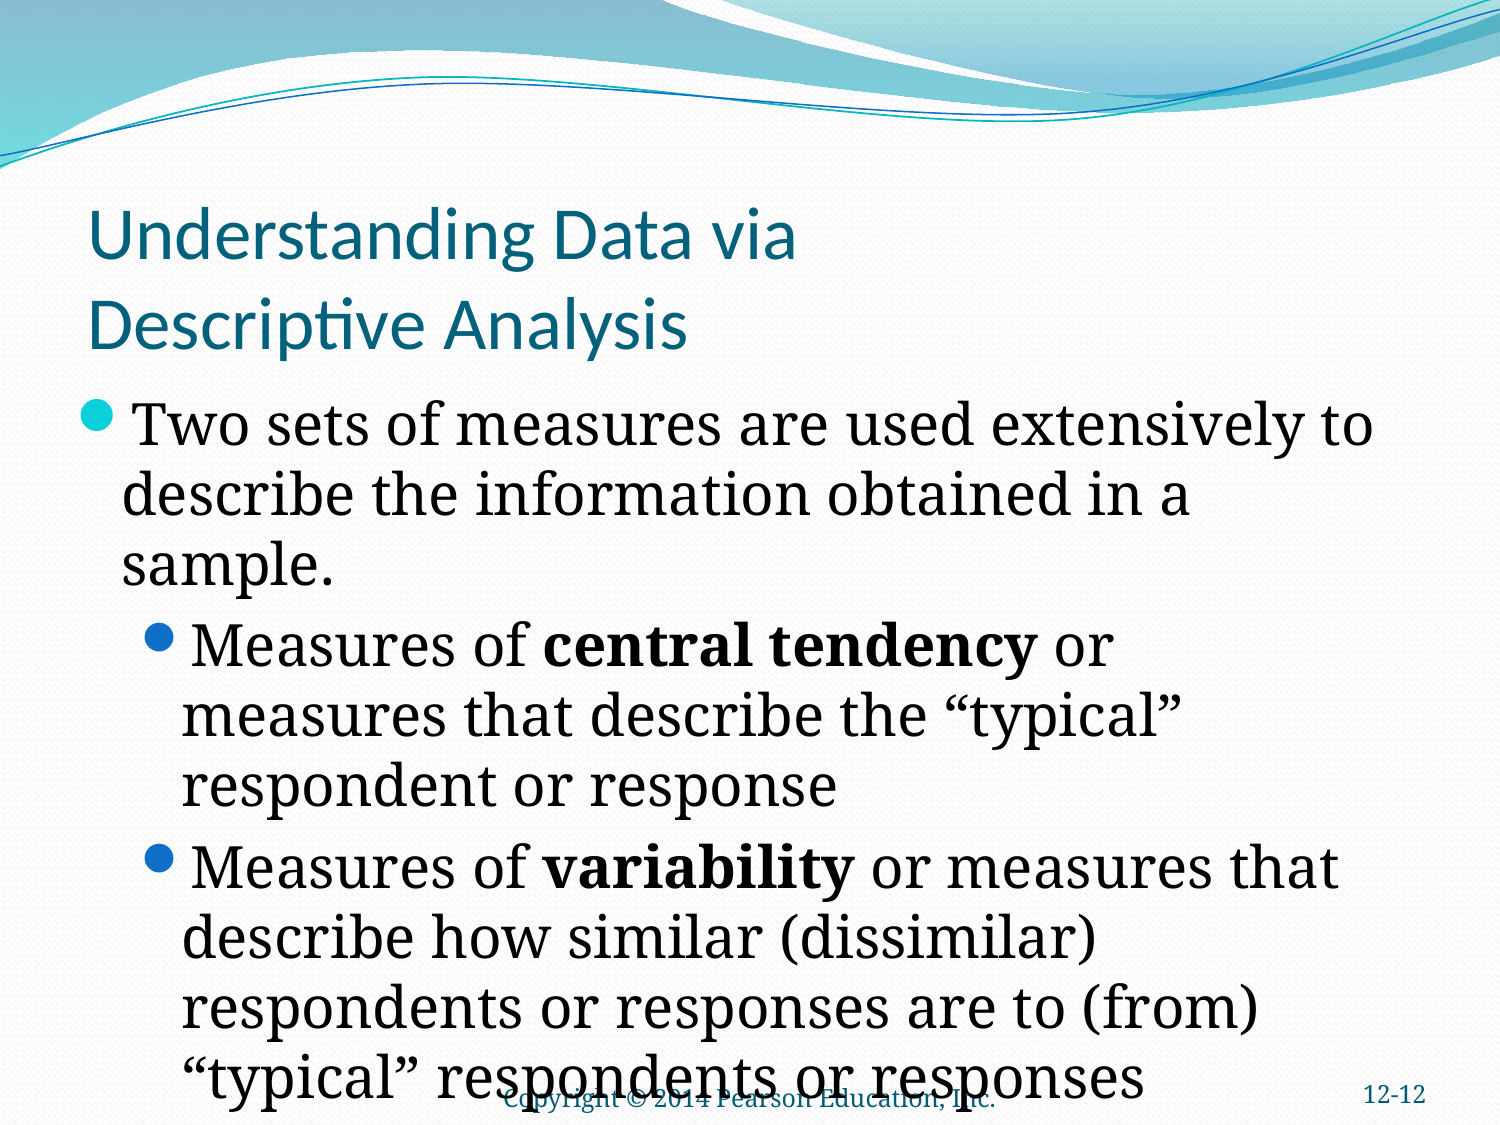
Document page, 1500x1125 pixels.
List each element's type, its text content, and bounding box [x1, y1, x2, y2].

picture [719, 1089, 725, 1097]
picture [962, 1093, 974, 1107]
picture [628, 1089, 636, 1094]
list Two sets of measures are used extensively to describe the information obtained in a sample. Measures of central tendency or measures that describe the “typical” respondent or response Measures of variability or measures that describe how similar (dissimilar) respondents or responses are to (from) “typical” respondents or responses [60, 379, 1412, 1000]
title Understanding Data via Descriptive Analysis [87, 176, 1438, 365]
picture [698, 1089, 706, 1097]
picture [525, 1093, 531, 1106]
picture [597, 1088, 602, 1097]
